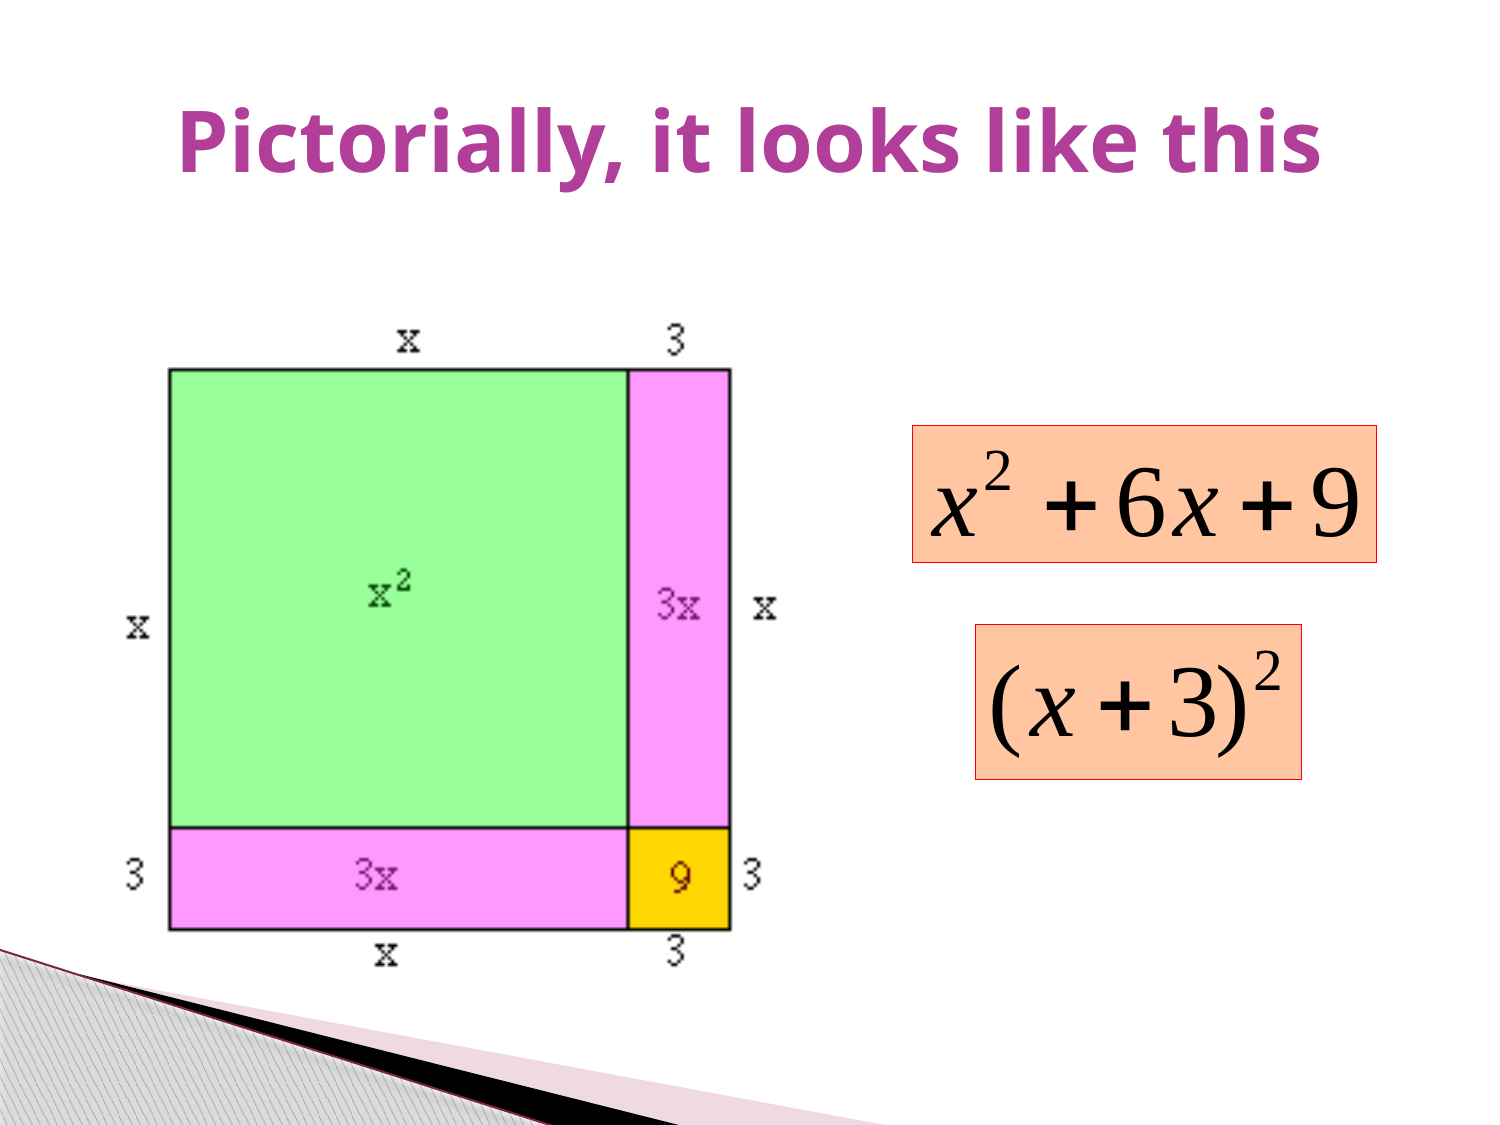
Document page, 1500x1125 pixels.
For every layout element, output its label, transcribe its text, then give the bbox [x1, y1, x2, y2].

title Pictorially, it looks like this [75, 45, 1425, 233]
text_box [912, 424, 1377, 563]
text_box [974, 624, 1302, 780]
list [112, 312, 793, 980]
